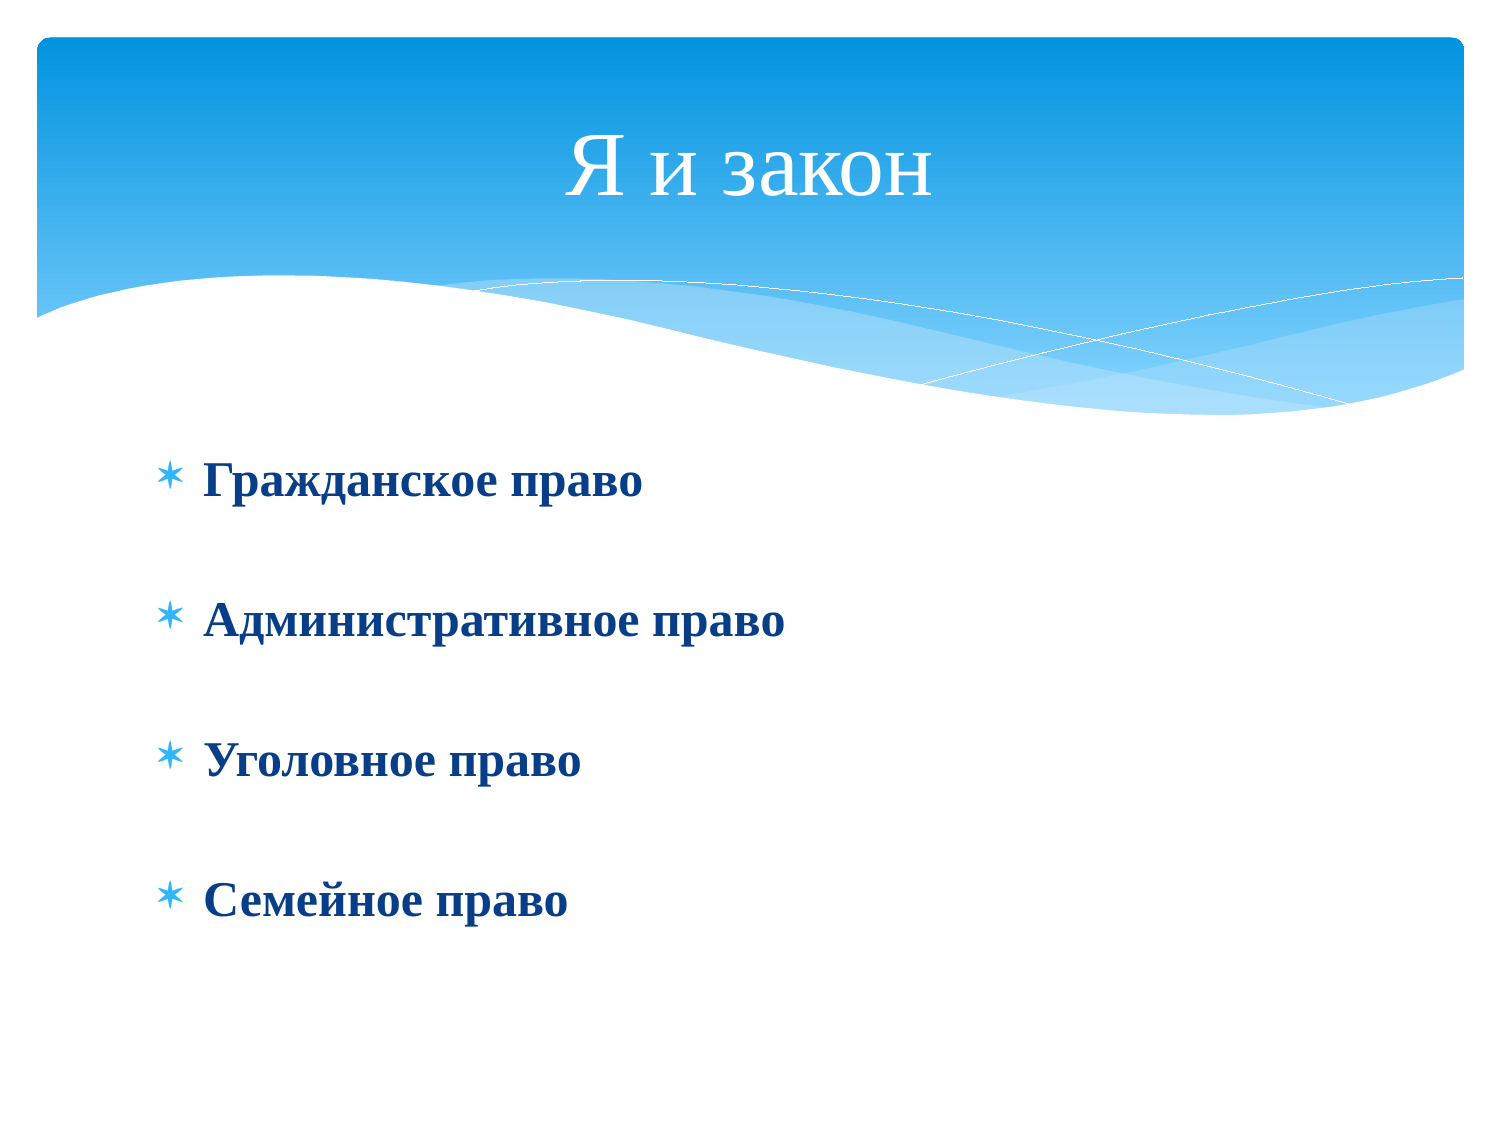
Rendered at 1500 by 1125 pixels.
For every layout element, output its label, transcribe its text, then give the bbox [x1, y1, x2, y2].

title Я и закон [75, 55, 1425, 261]
list Гражданское право Административное право Уголовное право Семейное право [143, 438, 1359, 1005]
